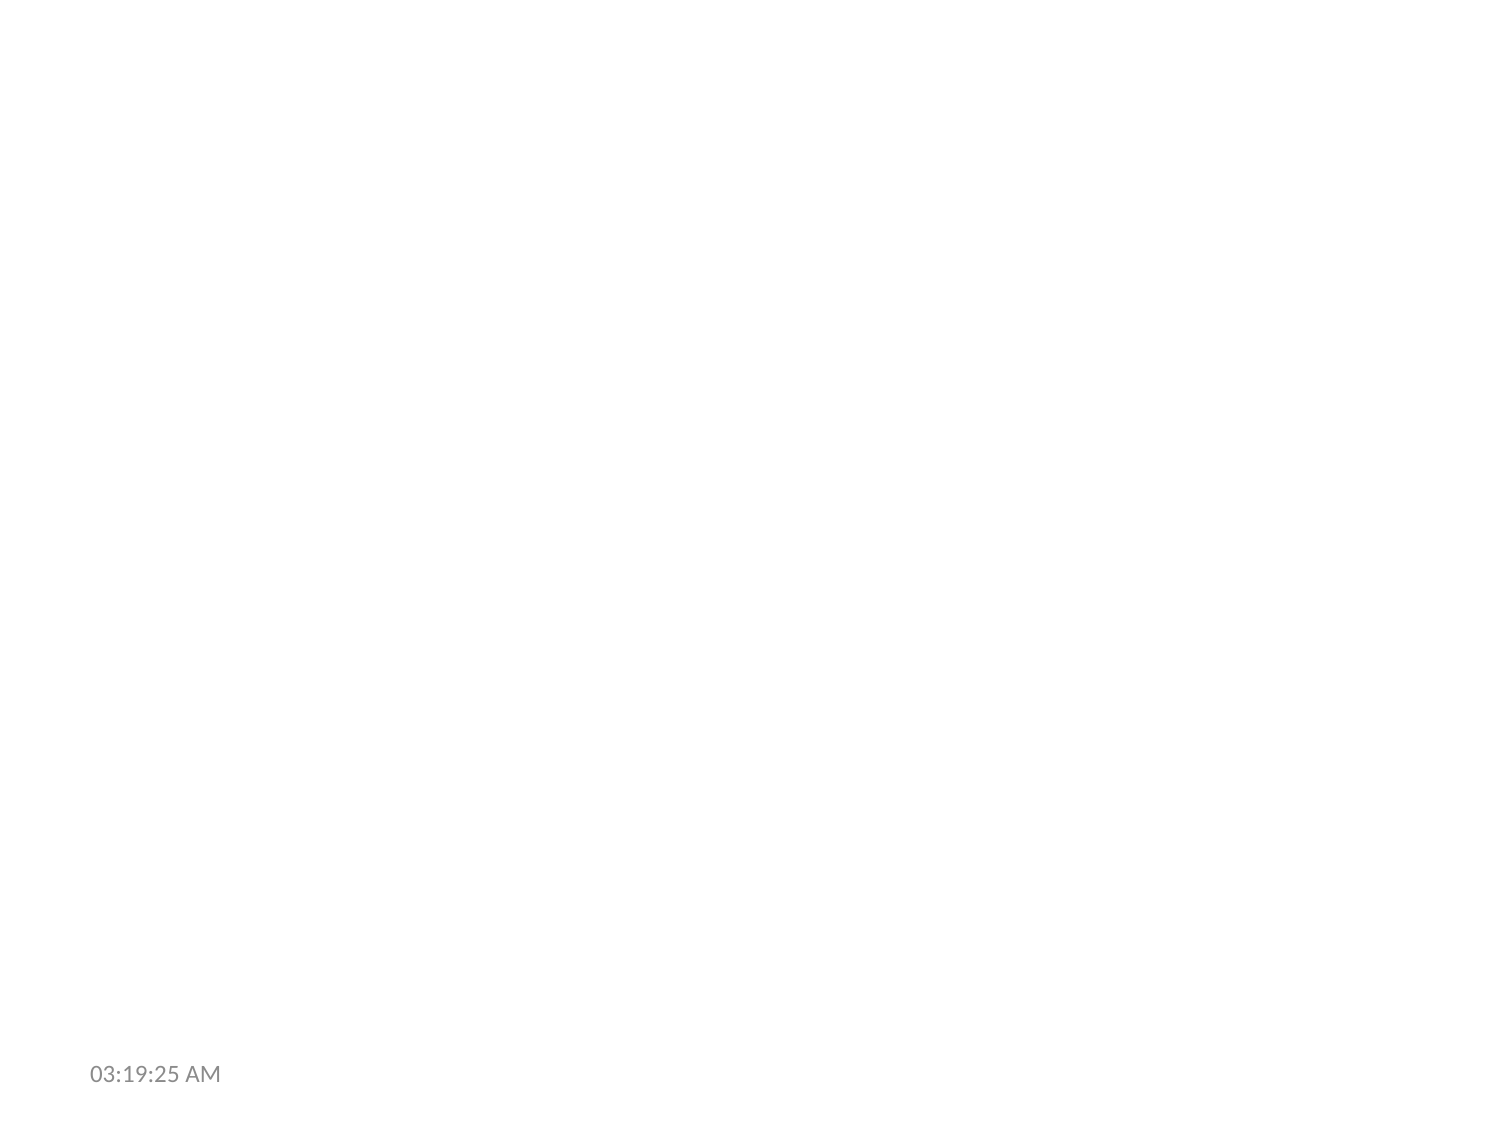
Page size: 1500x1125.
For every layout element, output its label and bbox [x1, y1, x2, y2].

slide_number [75, 1042, 425, 1103]
